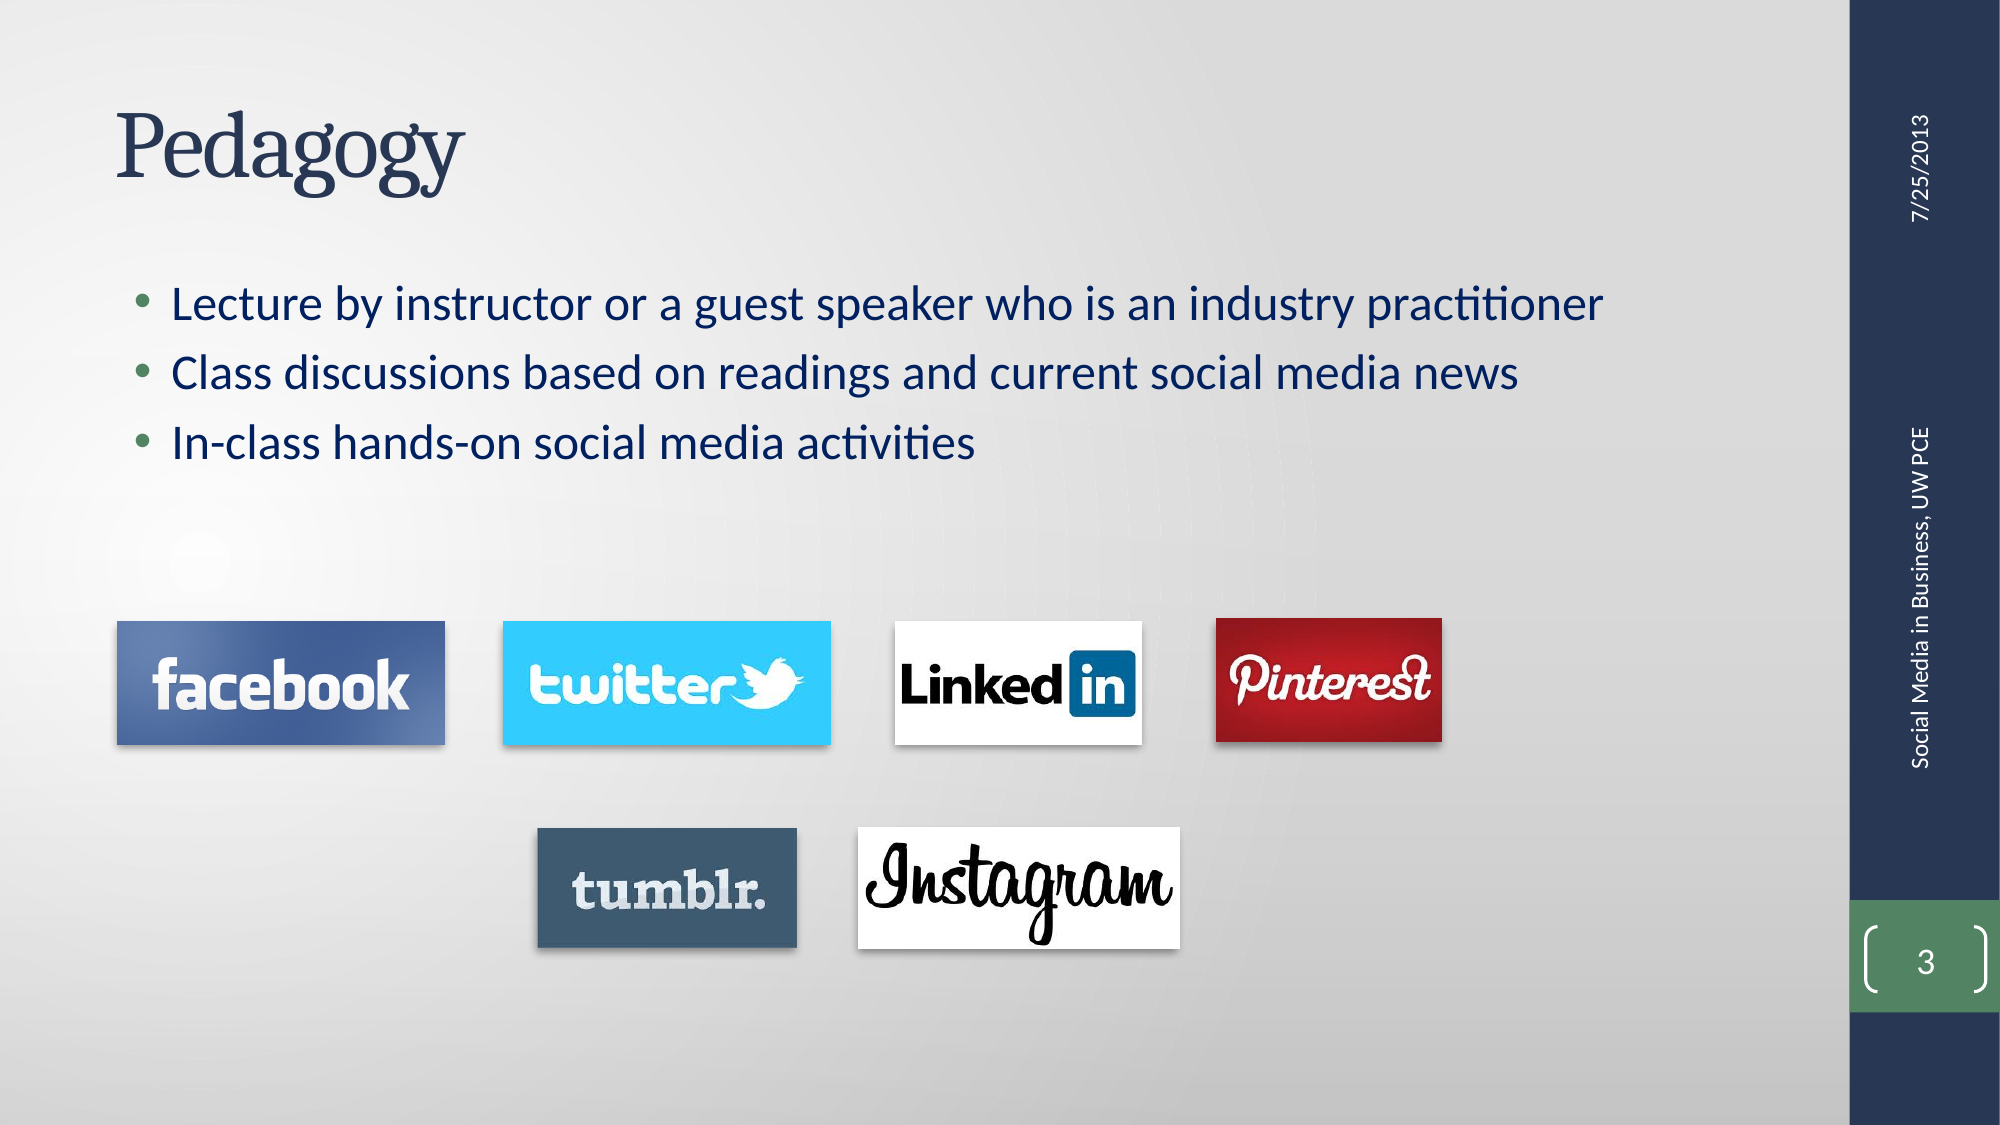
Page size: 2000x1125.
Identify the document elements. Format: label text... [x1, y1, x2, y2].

title Pedagogy [99, 45, 1767, 233]
picture [1215, 617, 1443, 743]
list Lecture by instructor or a guest speaker who is an industry practitioner Class discussions based on readings and current social media news In-class hands-on social media activities [99, 262, 1767, 1050]
picture [895, 620, 1143, 745]
picture [536, 828, 798, 949]
picture [502, 620, 831, 746]
footer Social Media in Business, UW PCE [1878, 308, 1958, 889]
slide_number 3 [1864, 925, 1988, 994]
picture [858, 826, 1180, 950]
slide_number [1878, 100, 1958, 295]
picture [117, 620, 446, 745]
